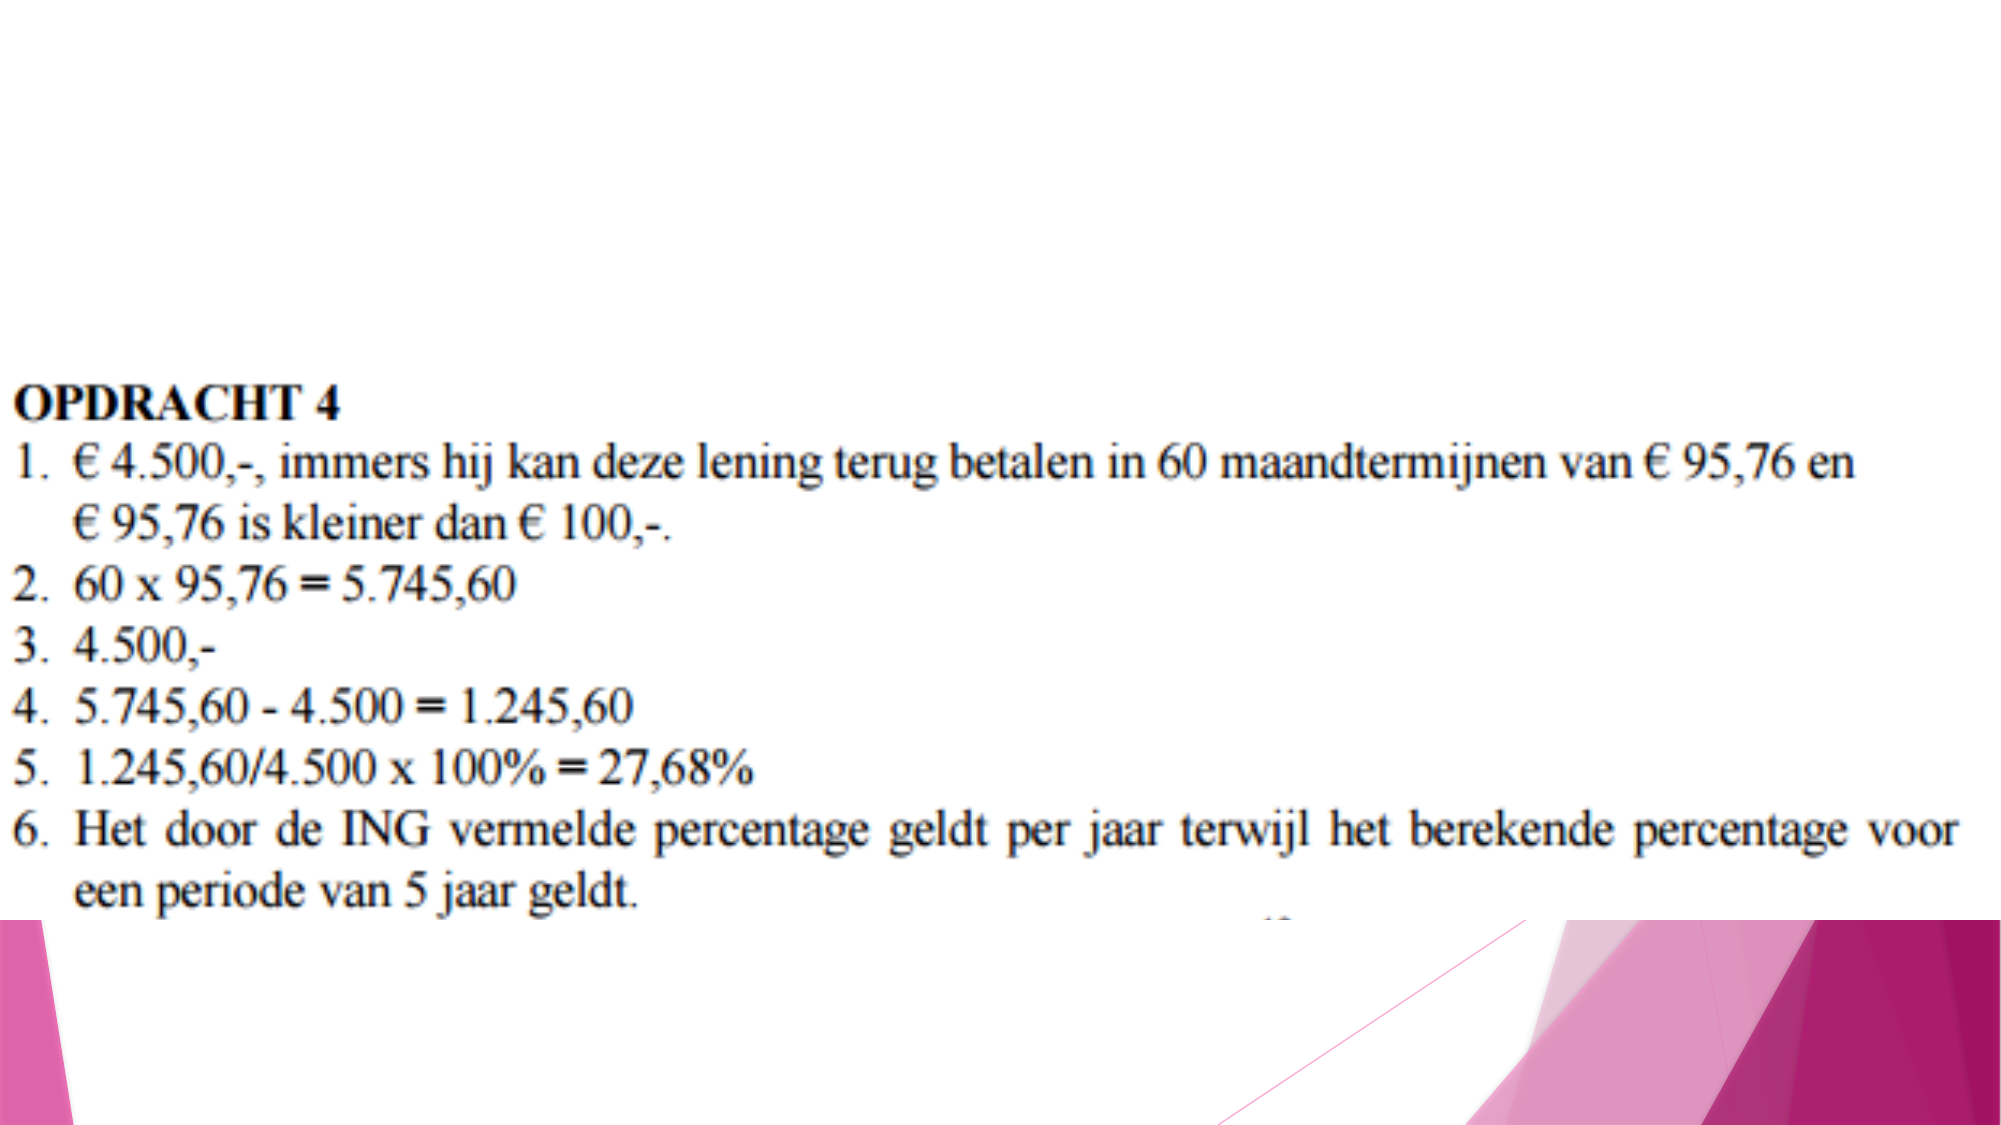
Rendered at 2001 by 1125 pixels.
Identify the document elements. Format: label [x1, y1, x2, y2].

picture [0, 0, 2001, 920]
